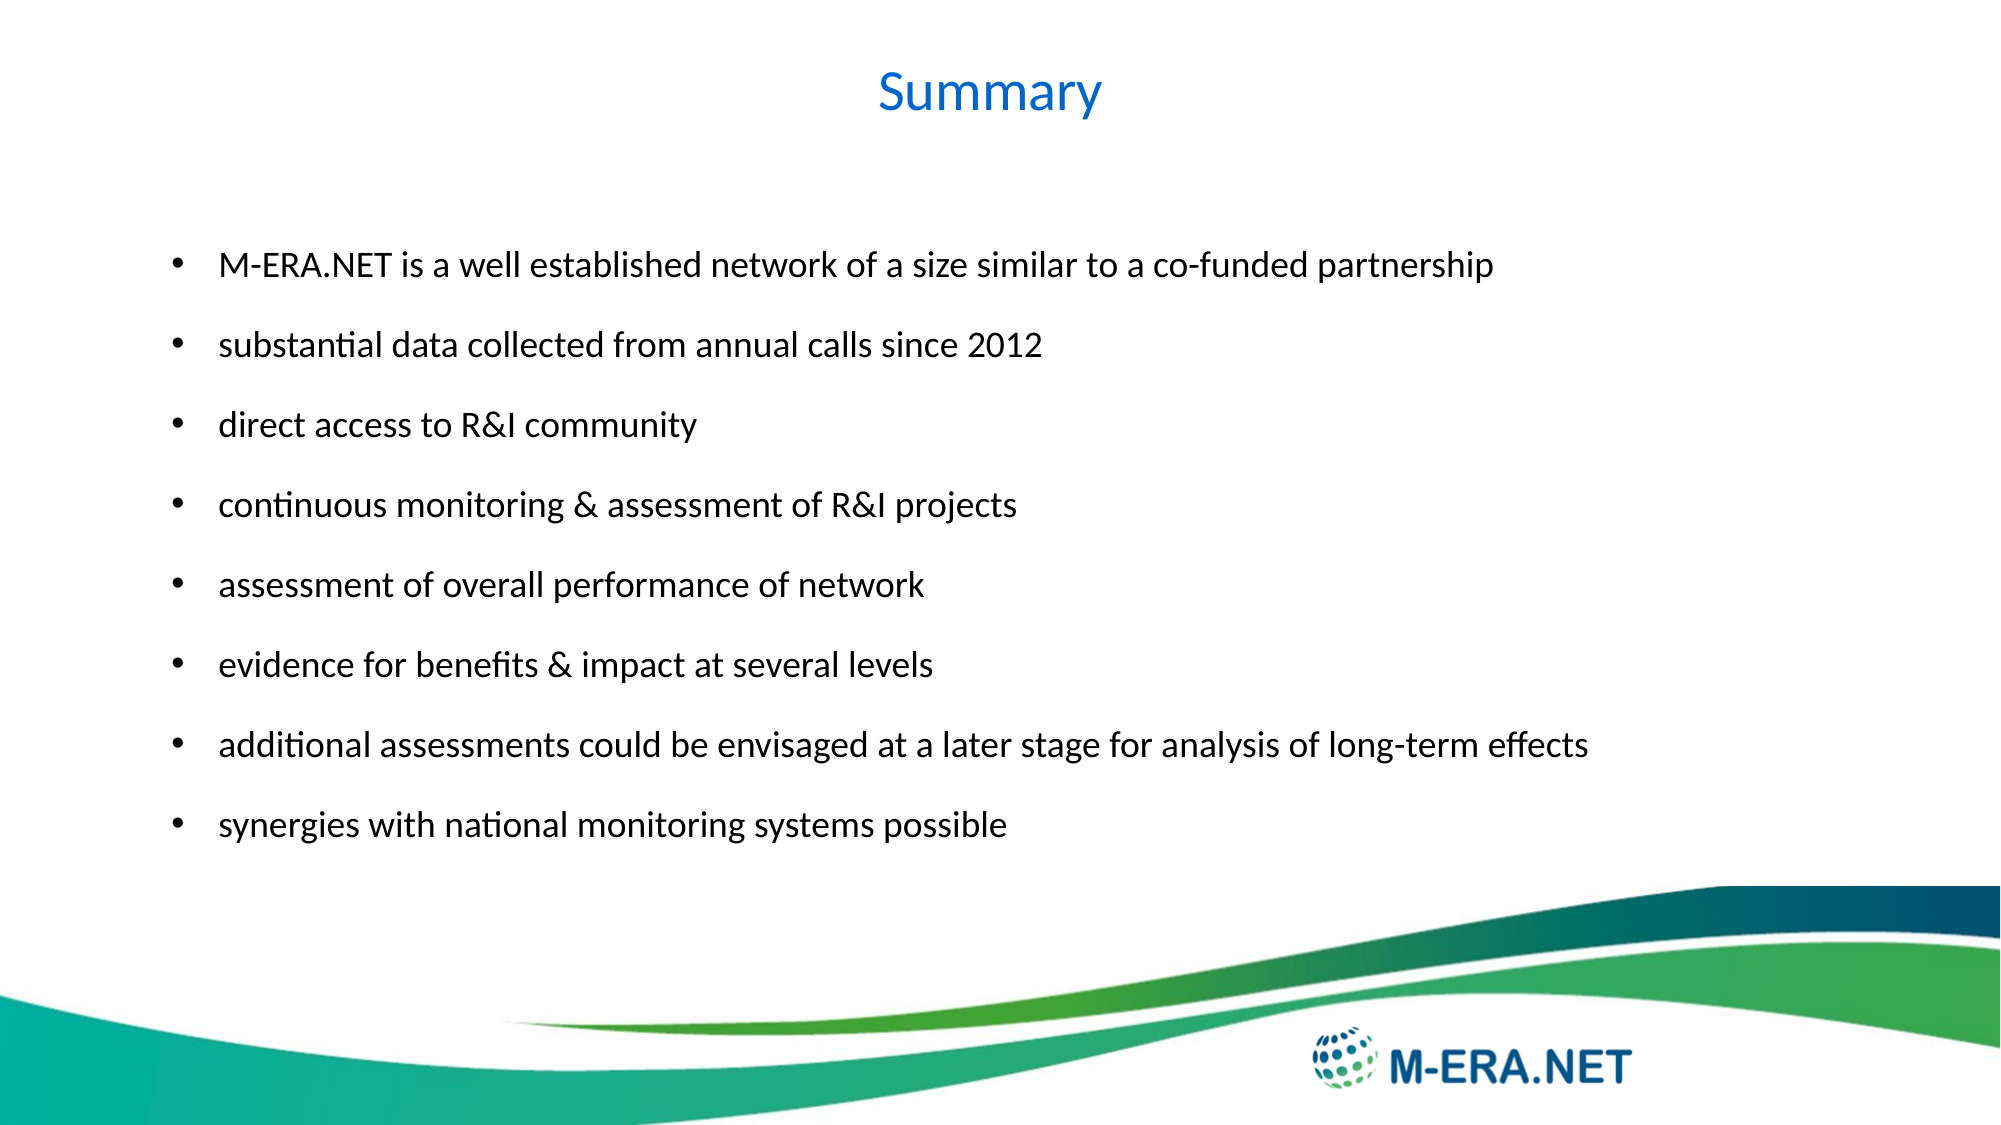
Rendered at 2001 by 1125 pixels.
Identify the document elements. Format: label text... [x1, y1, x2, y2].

text_box M-ERA.NET is a well established network of a size similar to a co-funded partnership substantial data collected from annual calls since 2012 direct access to R&I community continuous monitoring & assessment of R&I projects assessment of overall performance of network evidence for benefits & impact at several levels additional assessments could be envisaged at a later stage for analysis of long-term effects synergies with national monitoring systems possible [156, 210, 1913, 853]
text_box Summary [317, 57, 1665, 129]
picture [0, 886, 2001, 1125]
